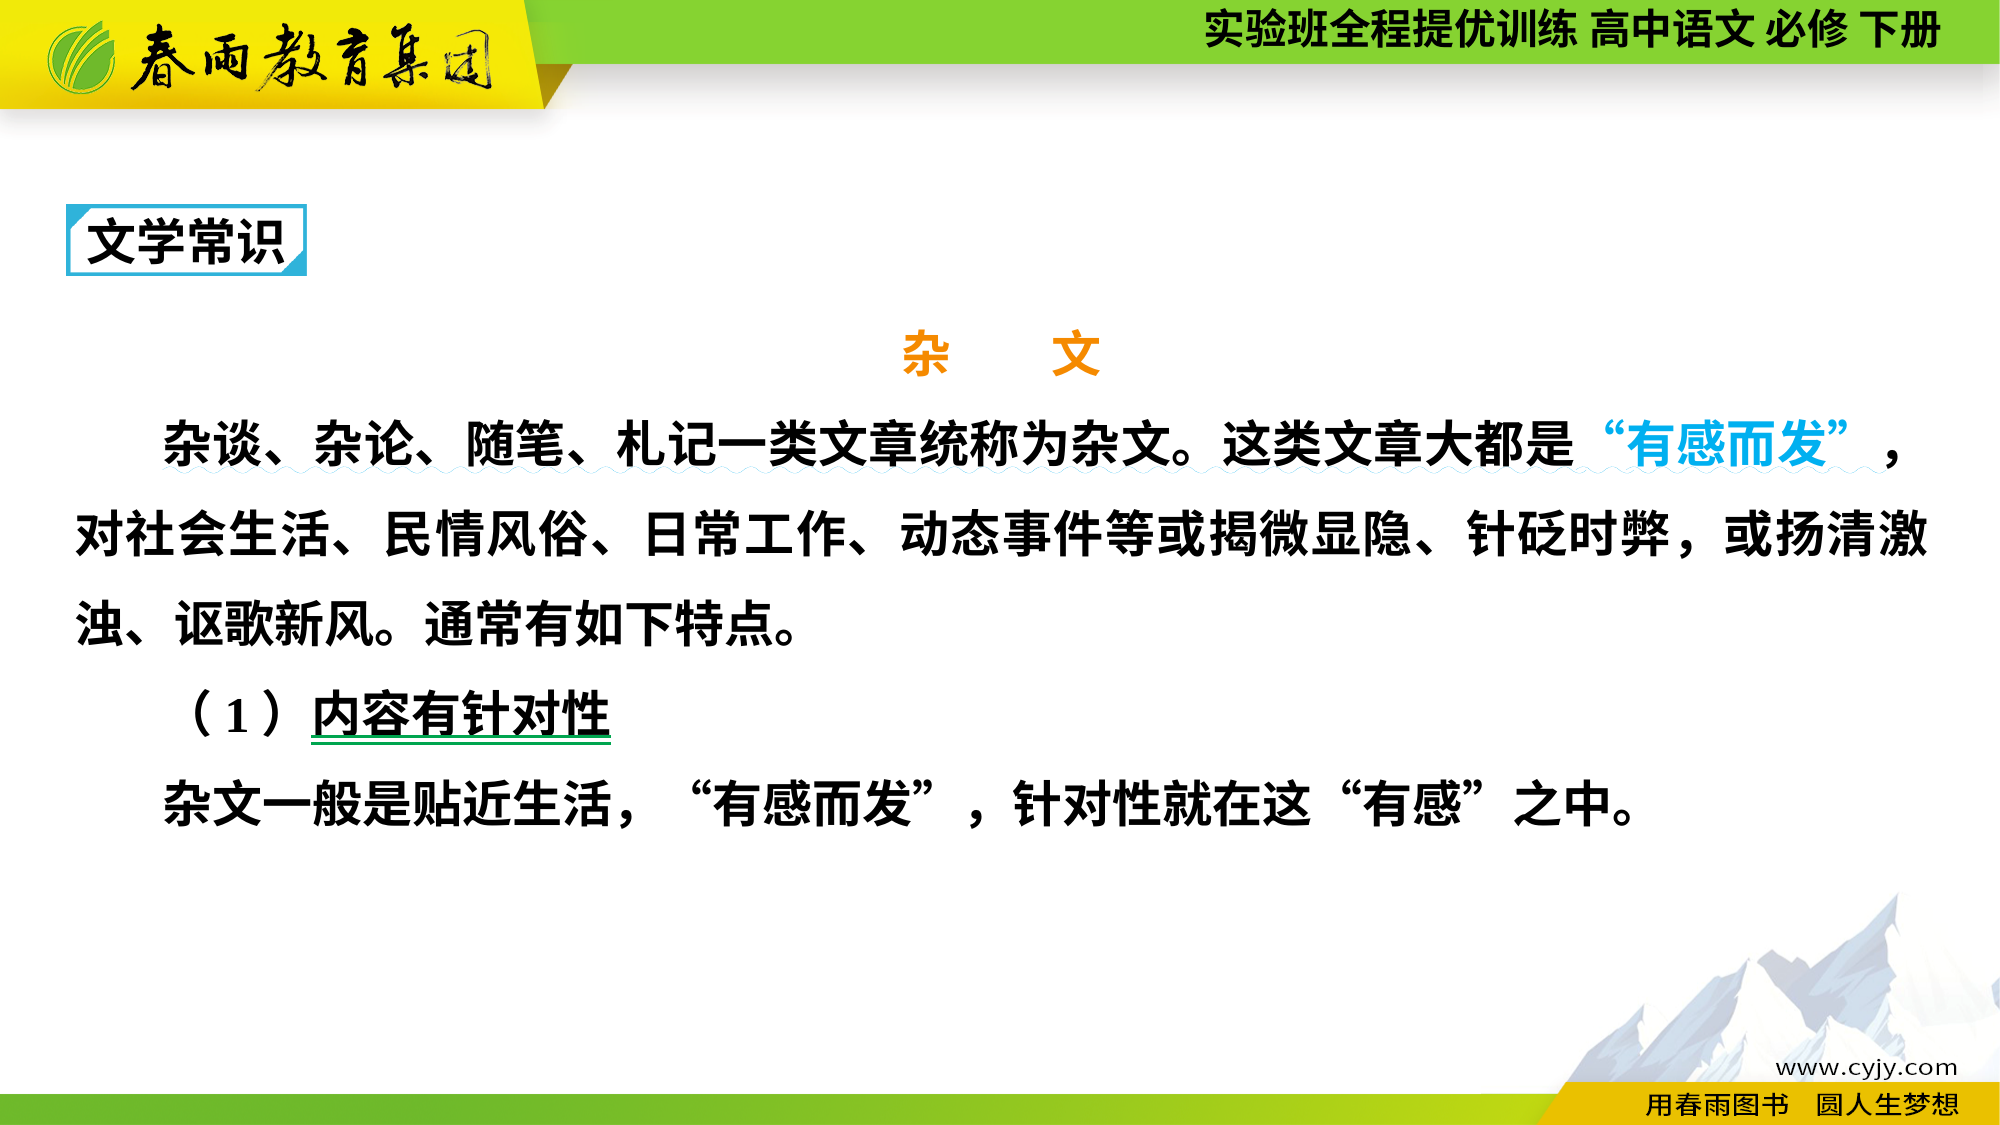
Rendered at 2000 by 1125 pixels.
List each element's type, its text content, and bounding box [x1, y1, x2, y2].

list 杂 文 杂谈、杂论、随笔、札记一类文章统称为杂文。这类文章大都是“有感而发”，对社会生活、民情风俗、日常工作、动态事件等或揭微显隐、针砭时弊，或扬清激浊、讴歌新风。通常有如下特点。 （1）内容有针对性 杂文一般是贴近生活，“有感而发”，针对性就在这“有感”之中。 [59, 285, 1944, 835]
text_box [66, 202, 307, 279]
picture [0, 0, 2000, 1125]
